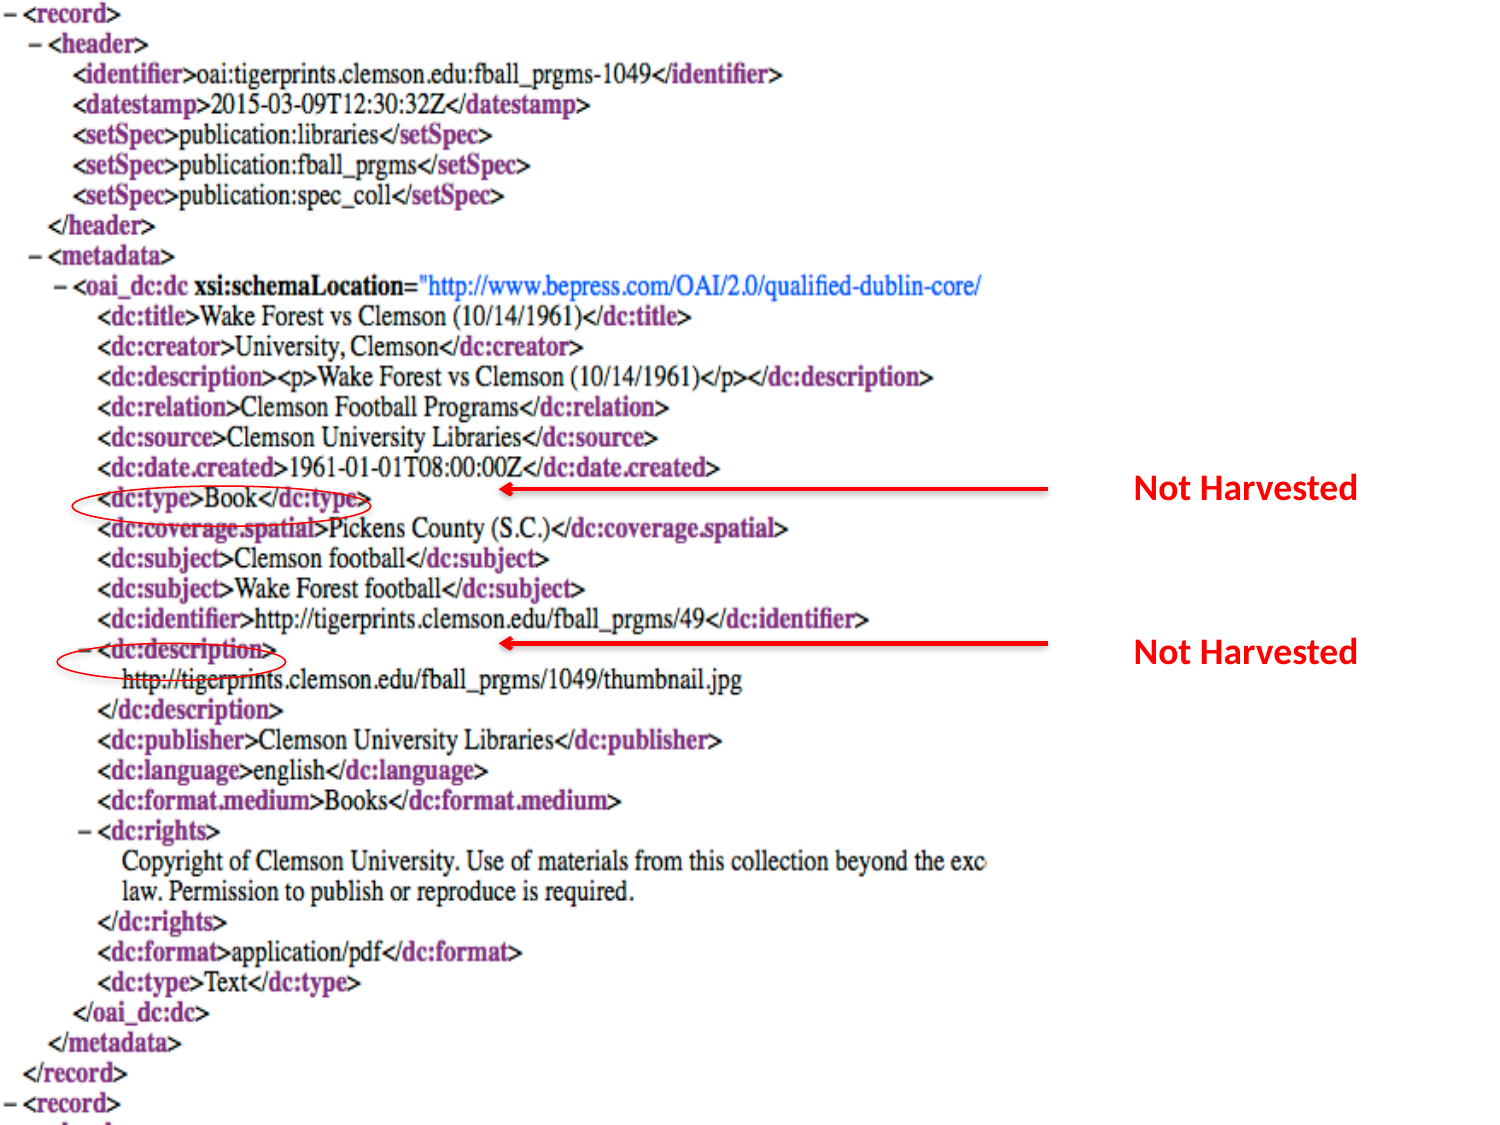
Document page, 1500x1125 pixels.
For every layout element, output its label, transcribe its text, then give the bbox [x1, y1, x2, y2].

picture [0, 0, 987, 1125]
text_box Not Harvested [1118, 619, 1374, 680]
text_box Not Harvested [1118, 455, 1374, 516]
